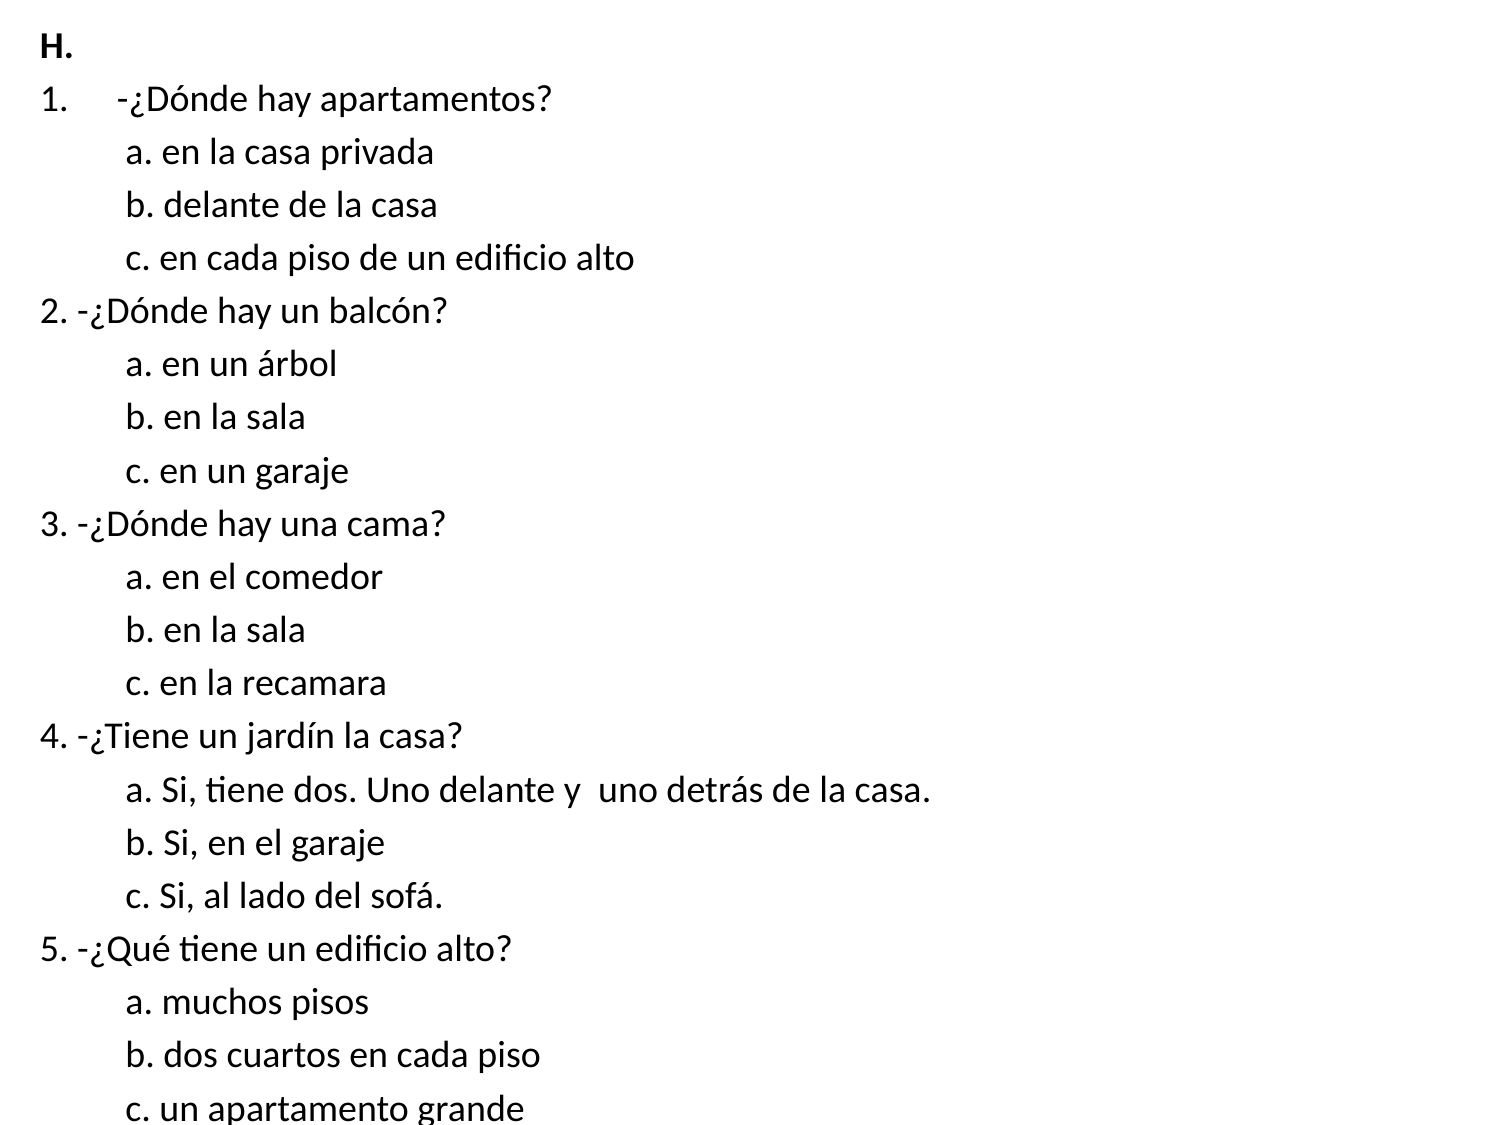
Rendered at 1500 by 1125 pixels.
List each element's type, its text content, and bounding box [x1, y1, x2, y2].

list H. -¿Dónde hay apartamentos? a. en la casa privada b. delante de la casa c. en cada piso de un edificio alto 2. -¿Dónde hay un balcón? a. en un árbol b. en la sala c. en un garaje 3. -¿Dónde hay una cama? a. en el comedor b. en la sala c. en la recamara 4. -¿Tiene un jardín la casa? a. Si, tiene dos. Uno delante y uno detrás de la casa. b. Si, en el garaje c. Si, al lado del sofá. 5. -¿Qué tiene un edificio alto? a. muchos pisos b. dos cuartos en cada piso c. un apartamento grande [24, 12, 1463, 1125]
